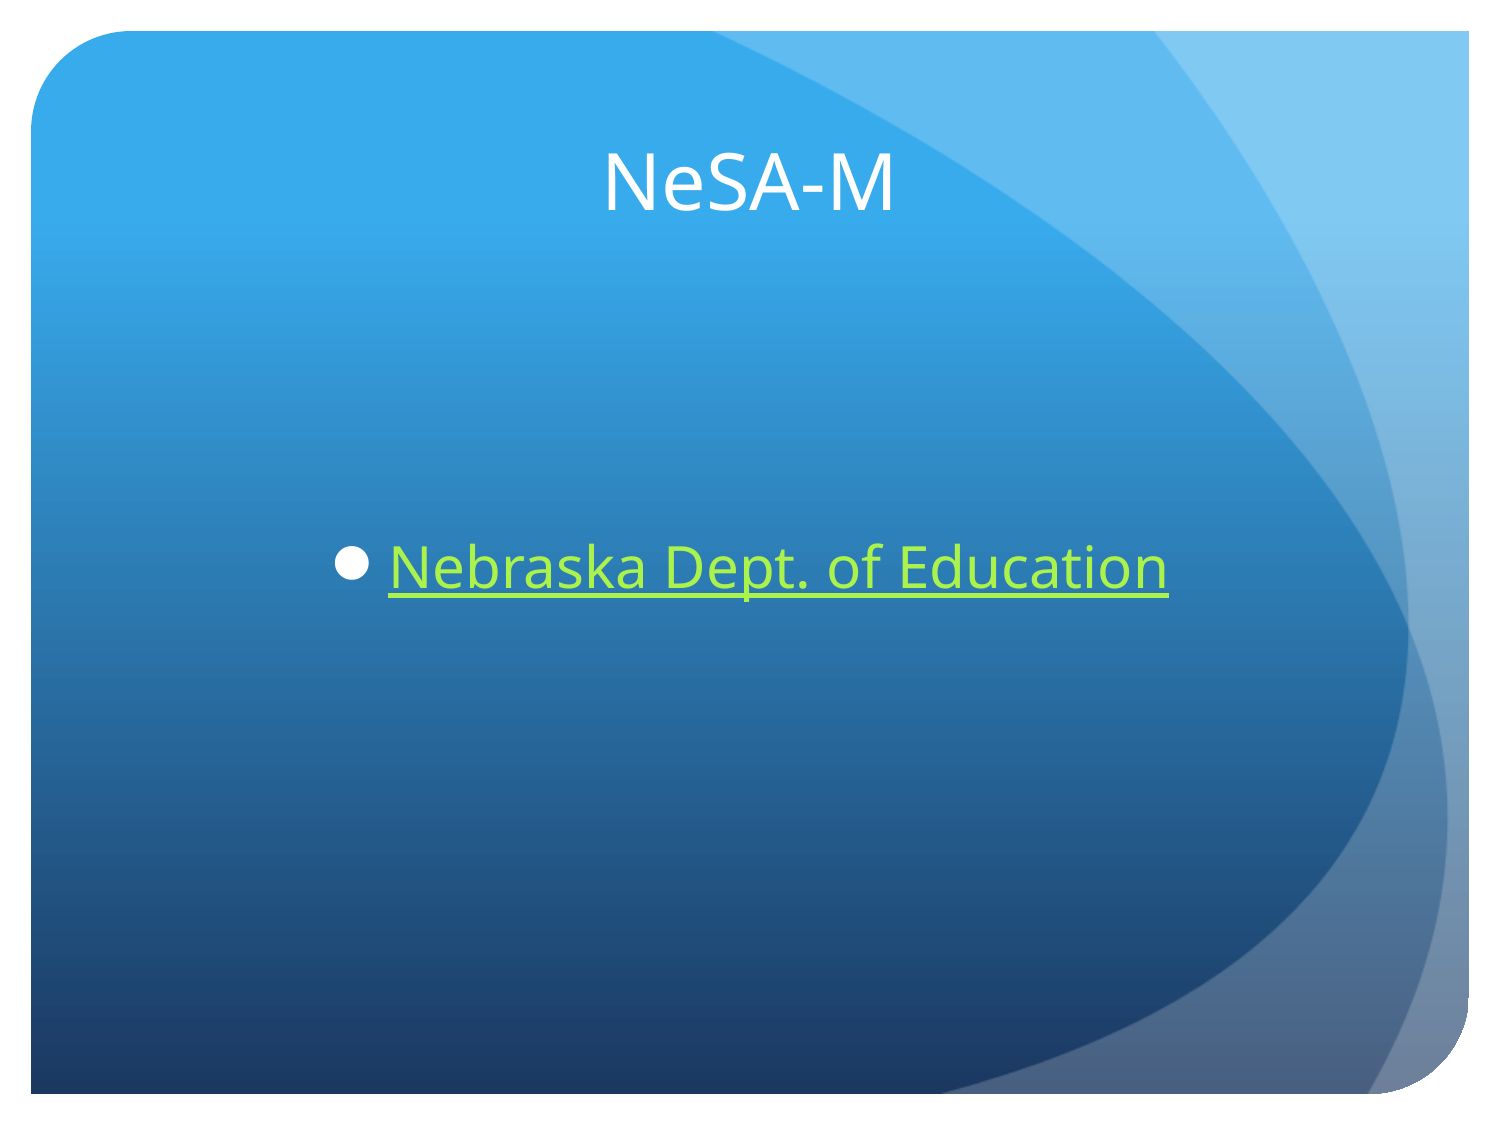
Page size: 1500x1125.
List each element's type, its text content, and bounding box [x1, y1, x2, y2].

list Nebraska Dept. of Education [127, 299, 1372, 991]
picture [24, 30, 1473, 1094]
title NeSA-M [127, 62, 1372, 234]
